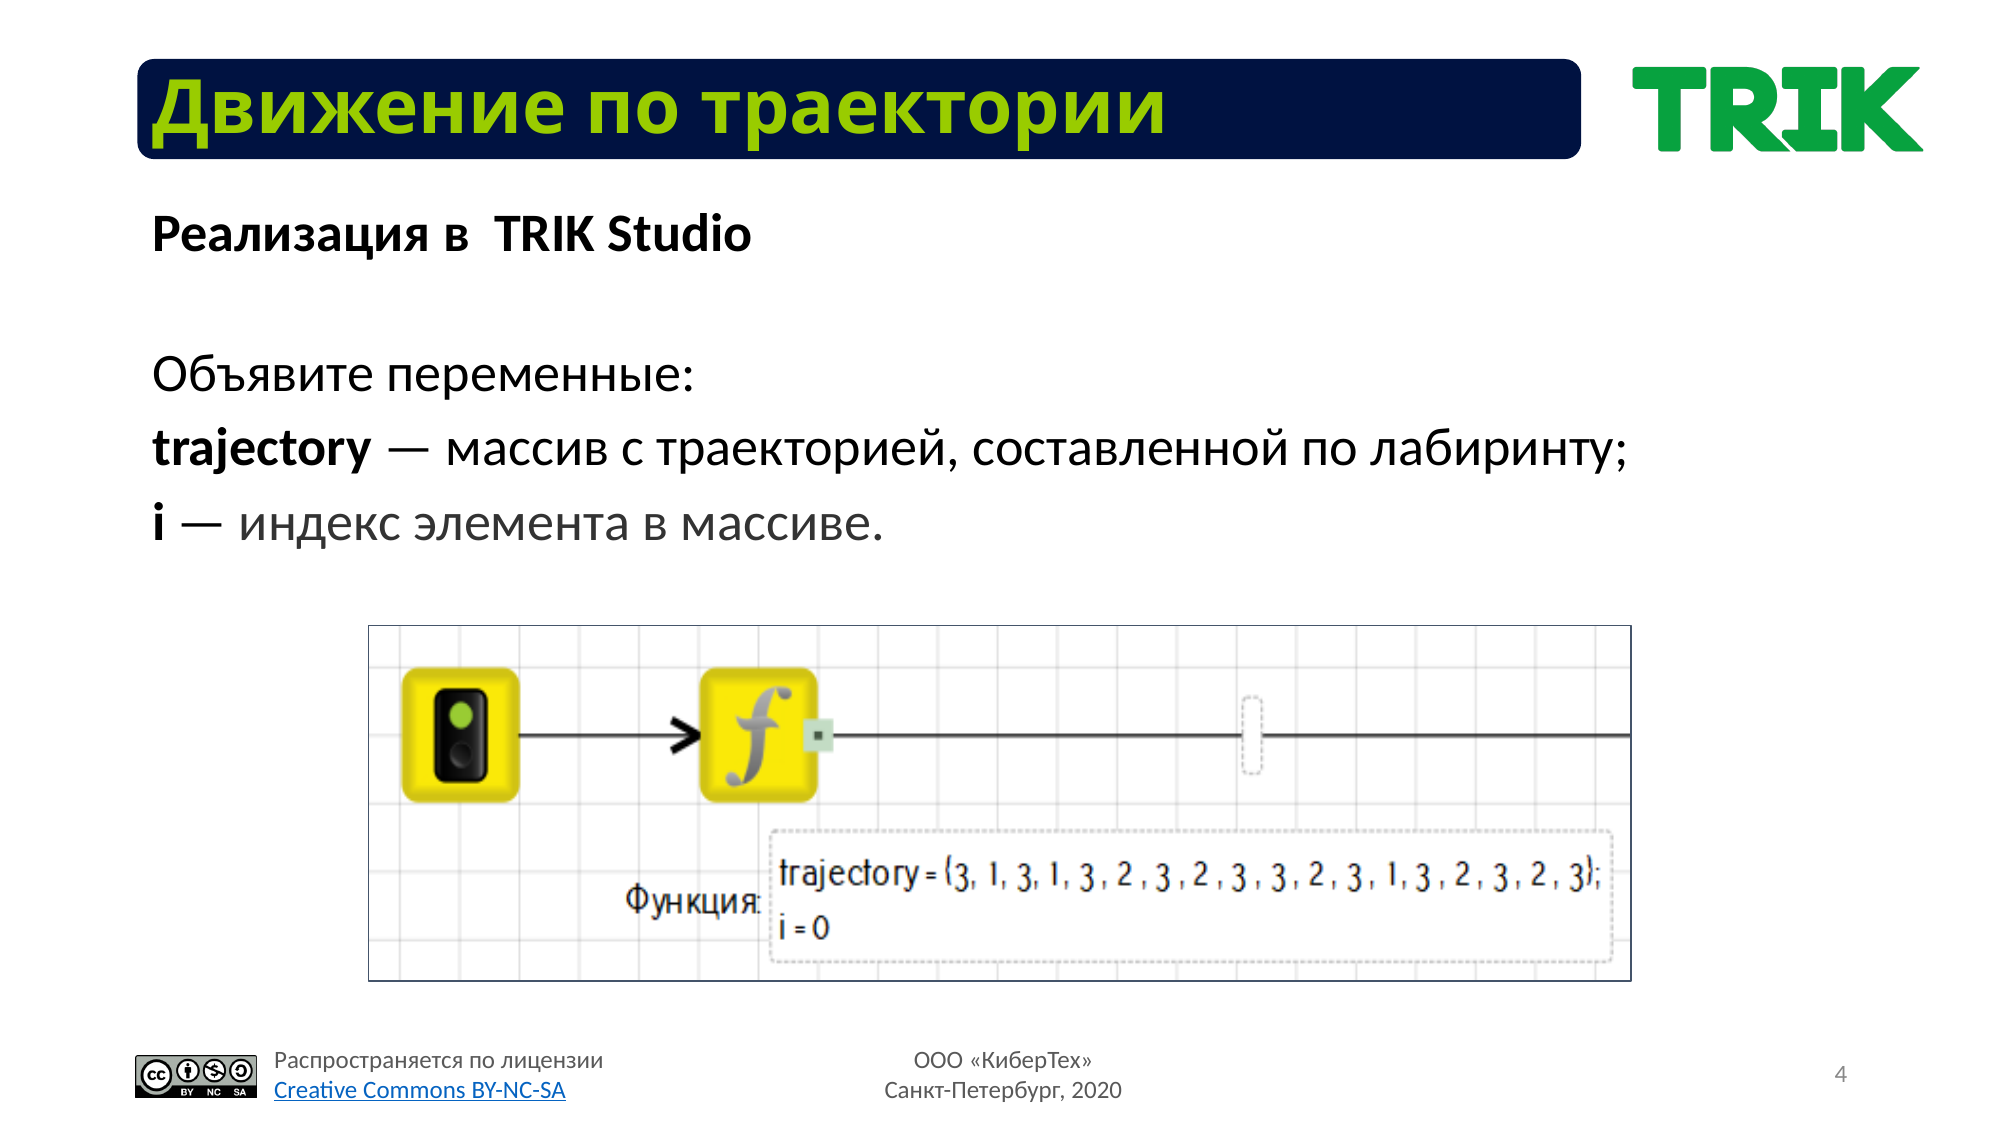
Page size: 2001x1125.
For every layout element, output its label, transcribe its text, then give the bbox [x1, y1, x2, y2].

picture [135, 1055, 257, 1098]
text_box Движение по траектории [137, 61, 1582, 162]
text_box Реализация в TRIK Studio Объявите переменные: trajectory — массив с траекторией, составленной по лабиринту; i — индекс элемента в массиве. [137, 180, 1863, 624]
picture [368, 625, 1631, 981]
text_box 4 [1412, 1042, 1863, 1103]
picture [1631, 64, 1924, 154]
